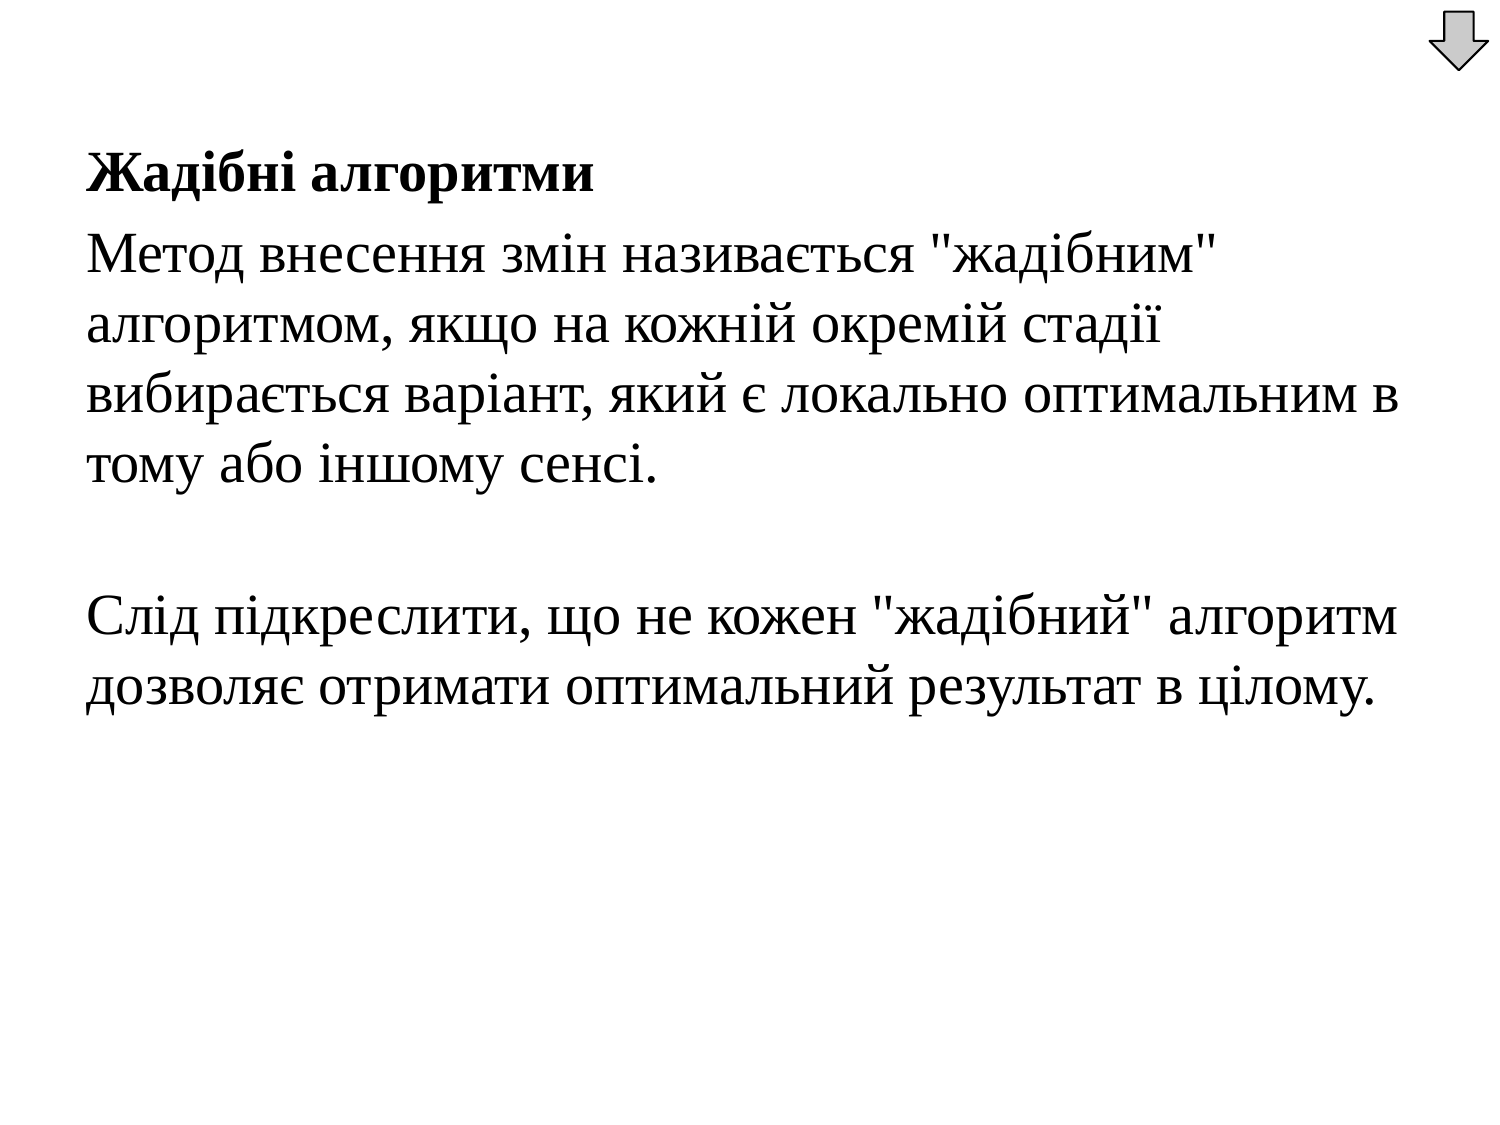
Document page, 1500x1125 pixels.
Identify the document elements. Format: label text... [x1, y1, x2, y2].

list Жадібні алгоритми Метод внесення змін називається "жадібним" алгоритмом, якщо на кожній окремій стадії вибирається варіант, який є локально оптимальним в тому або іншому сенсі. Слід підкреслити, що не кожен "жадібний" алгоритм дозволяє отримати оптимальний результат в цілому. [0, 125, 1500, 1125]
text_box [1429, 11, 1489, 71]
